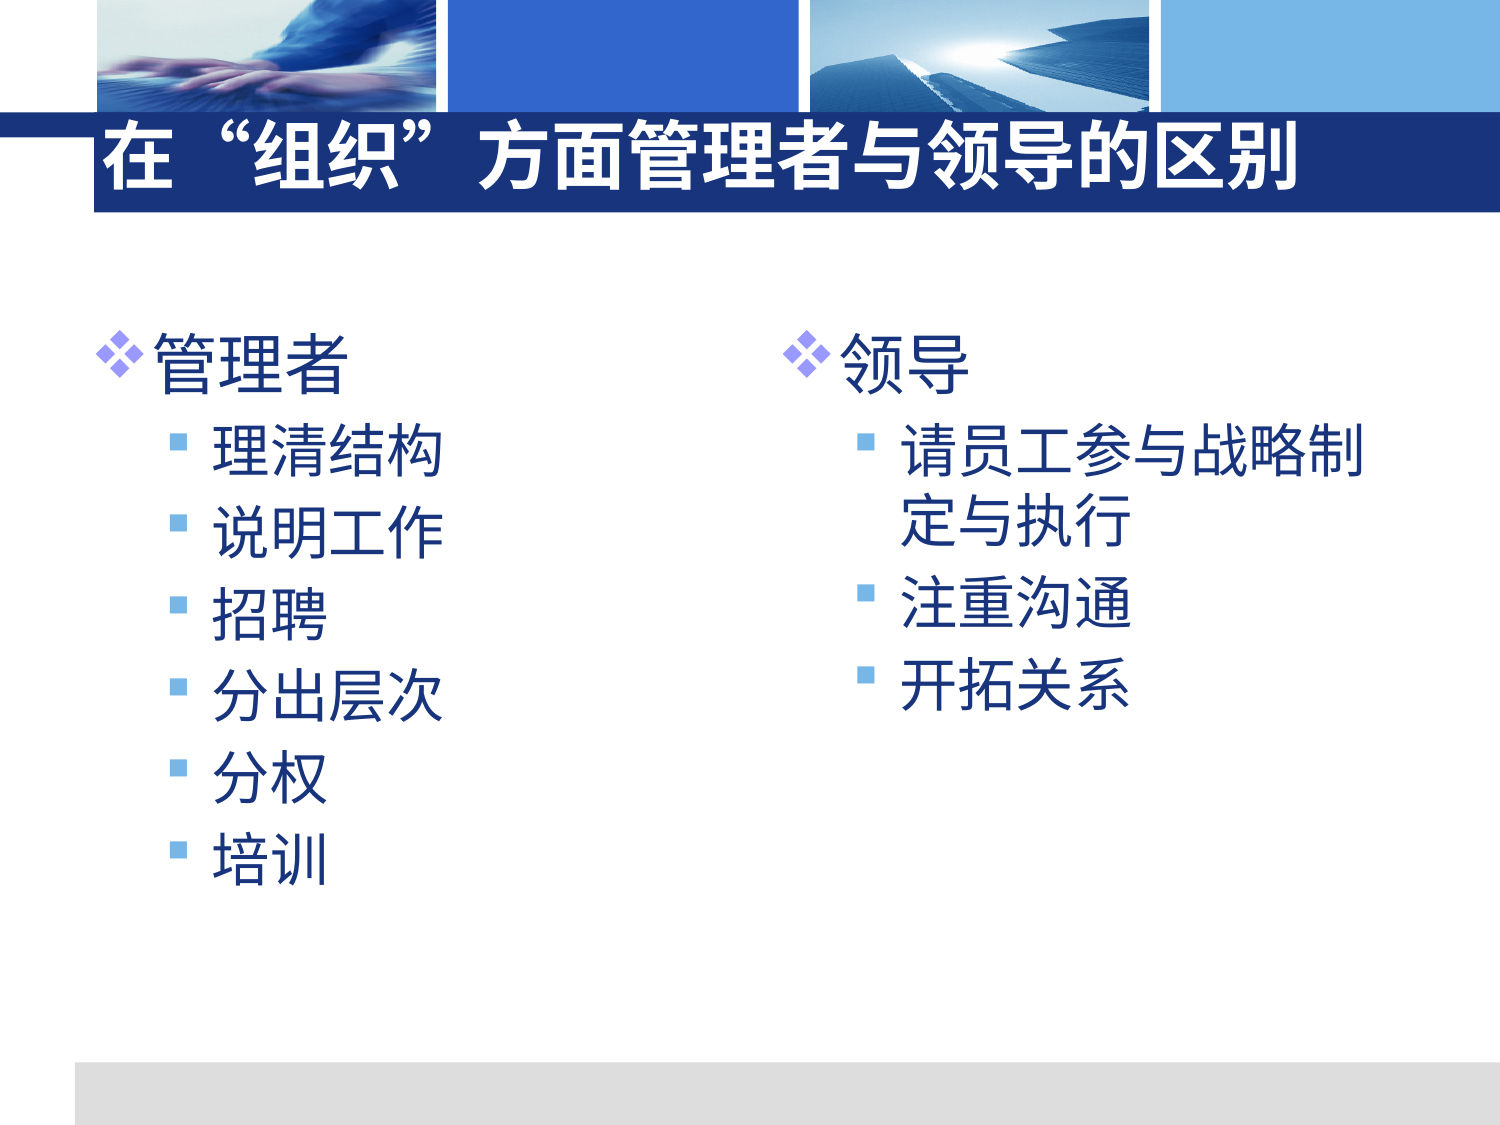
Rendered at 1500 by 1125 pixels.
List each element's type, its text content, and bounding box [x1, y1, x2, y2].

picture [810, 0, 1150, 90]
title 在“组织”方面管理者与领导的区别 [86, 90, 1459, 218]
picture [97, 0, 437, 90]
list 管理者 理清结构 说明工作 招聘 分出层次 分权 培训 [75, 315, 738, 1043]
list 领导 请员工参与战略制定与执行 注重沟通 开拓关系 [762, 315, 1425, 1043]
